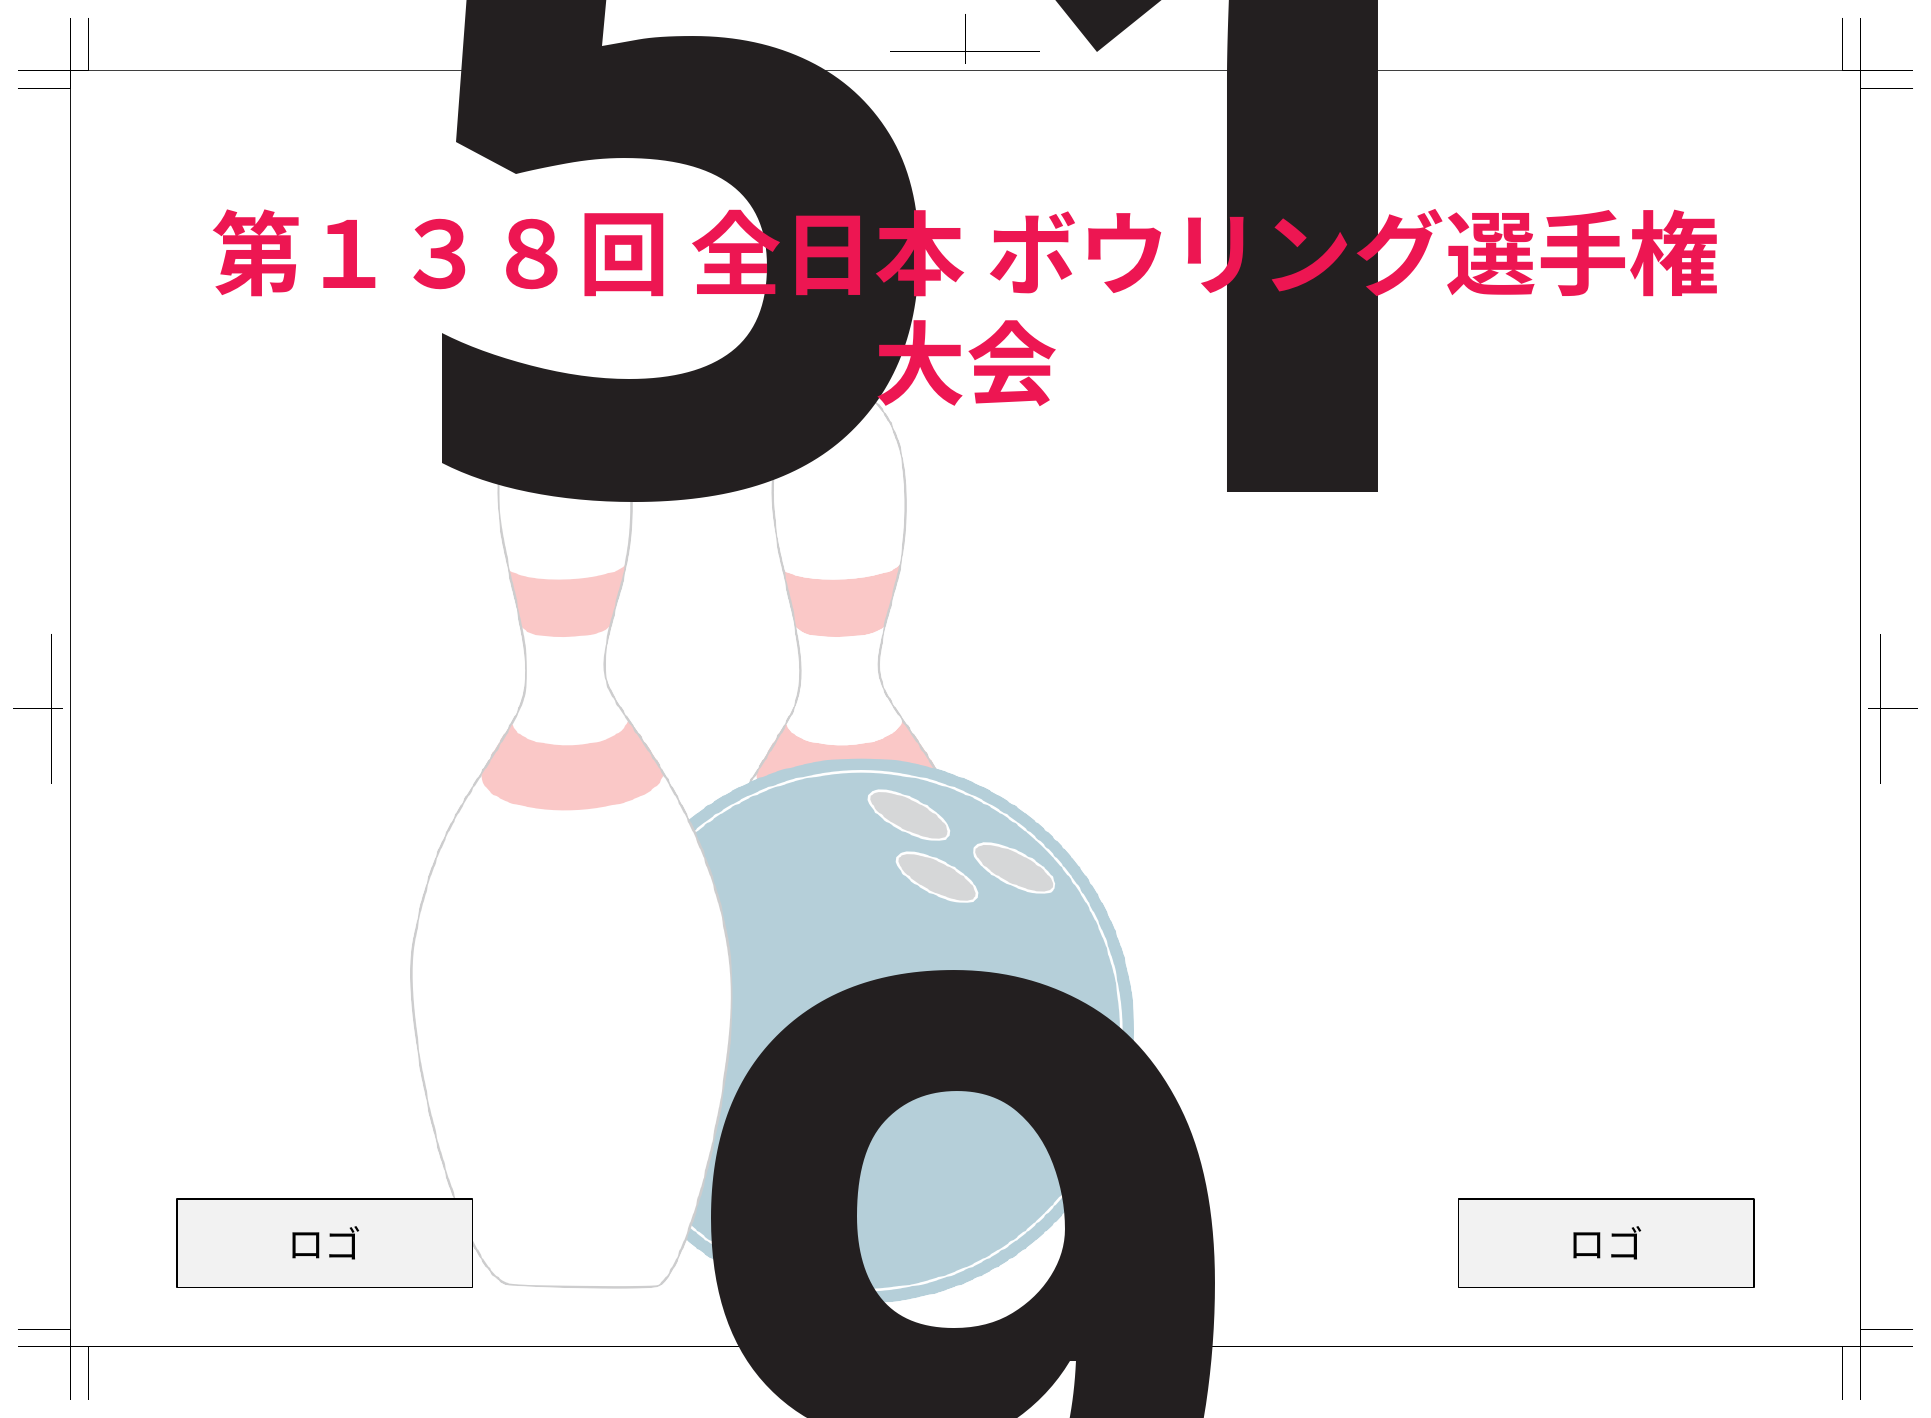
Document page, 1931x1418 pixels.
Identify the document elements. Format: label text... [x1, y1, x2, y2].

text_box 519 [177, 311, 1754, 1183]
text_box 第１３８回 全日本 ボウリング選手権大会 [177, 194, 1754, 311]
text_box ロゴ [1458, 1198, 1754, 1288]
text_box ロゴ [177, 1198, 473, 1288]
